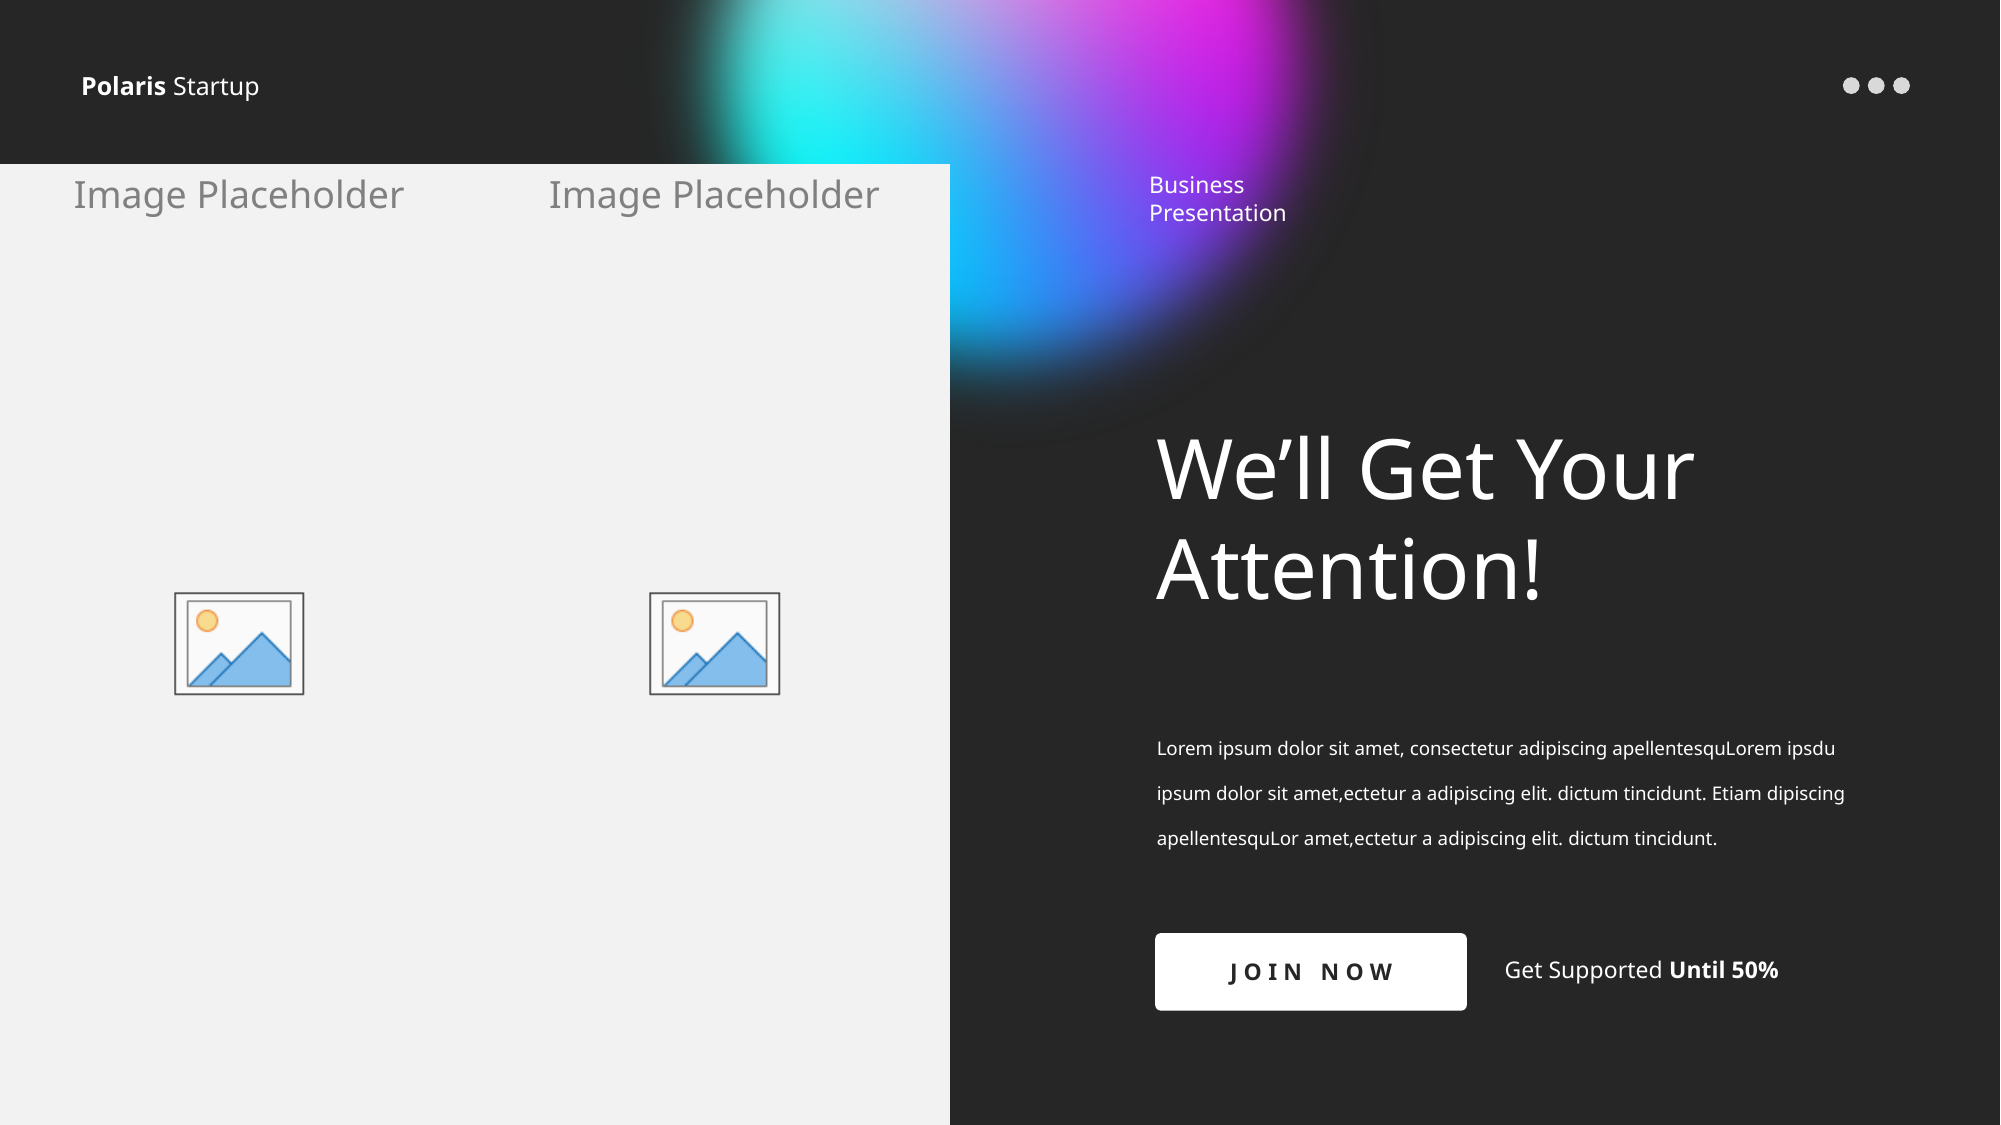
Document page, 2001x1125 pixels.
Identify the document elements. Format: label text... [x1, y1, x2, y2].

picture [0, 0, 1548, 1125]
text_box We’ll Get Your Attention! [1142, 408, 1799, 624]
text_box [1154, 932, 1468, 1012]
text_box Get Supported Until 50% [1489, 947, 1834, 991]
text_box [1842, 77, 1910, 94]
text_box Polaris Startup [66, 62, 328, 108]
text_box Lorem ipsum dolor sit amet, consectetur adipiscing apellentesquLorem ipsdu ipsum dolor sit amet,ectetur a adipiscing elit. dictum tincidunt. Etiam dipiscing apellentesquLor amet,ectetur a adipiscing elit. dictum tincidunt. [1142, 706, 1868, 857]
text_box JOIN NOW [1182, 950, 1440, 993]
